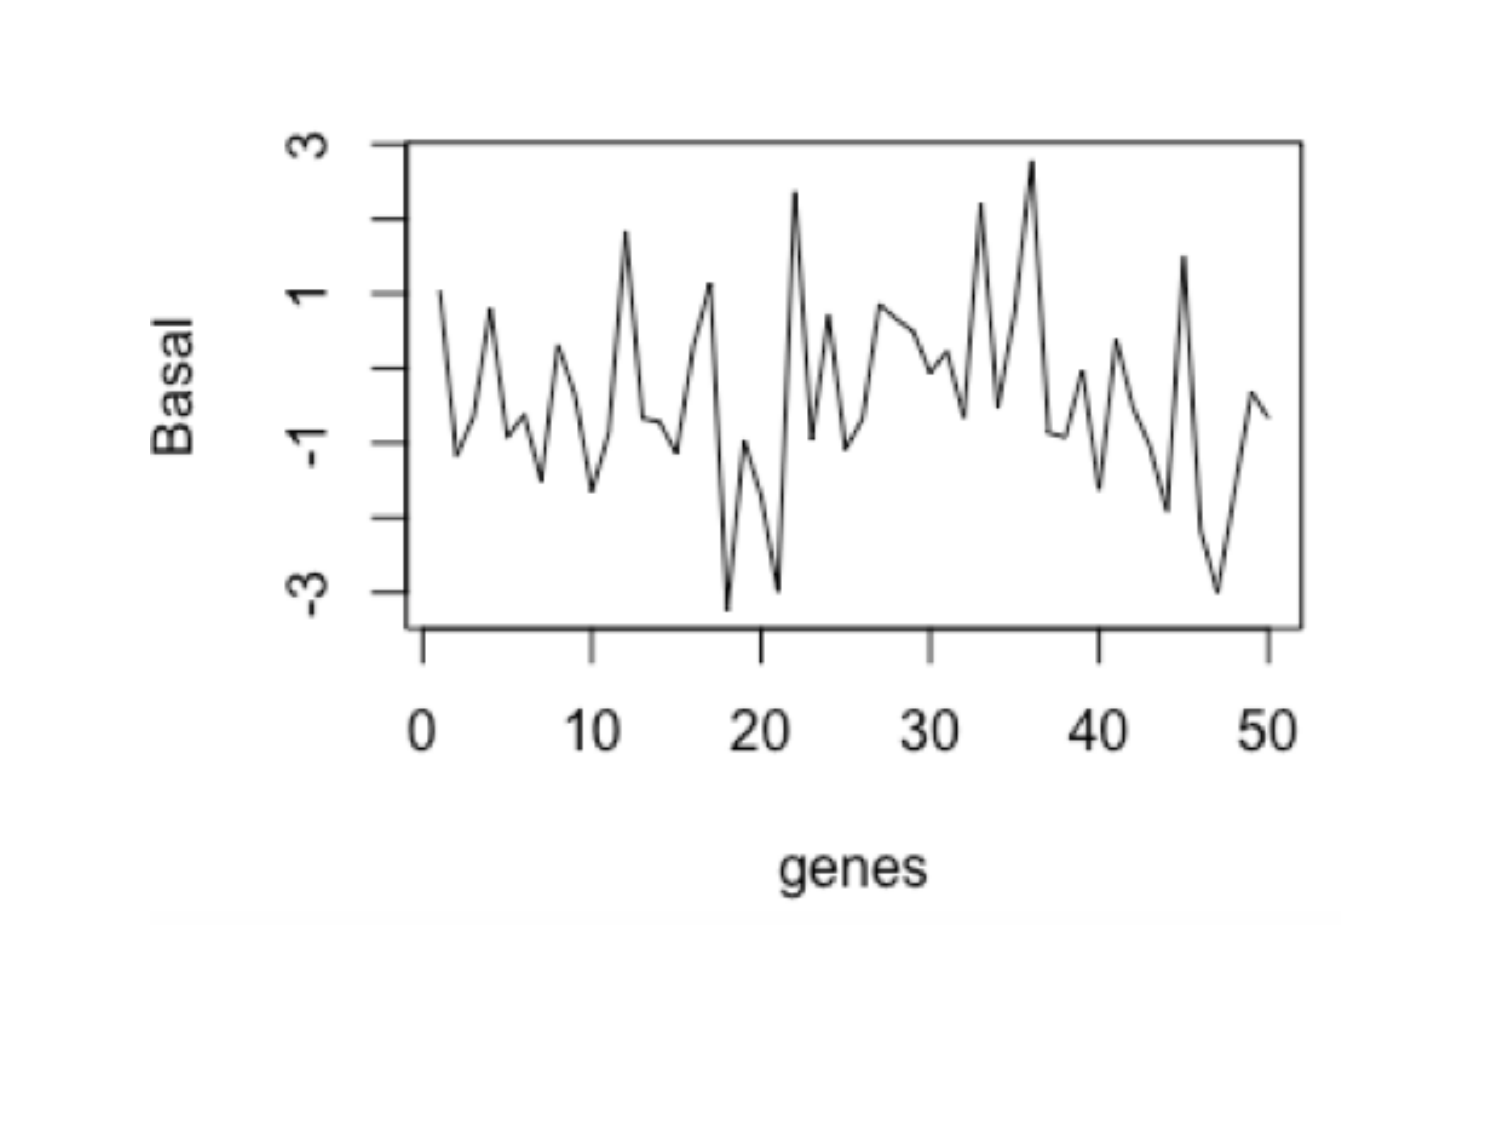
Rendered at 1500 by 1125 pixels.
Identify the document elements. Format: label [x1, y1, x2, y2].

picture [149, 99, 1341, 925]
